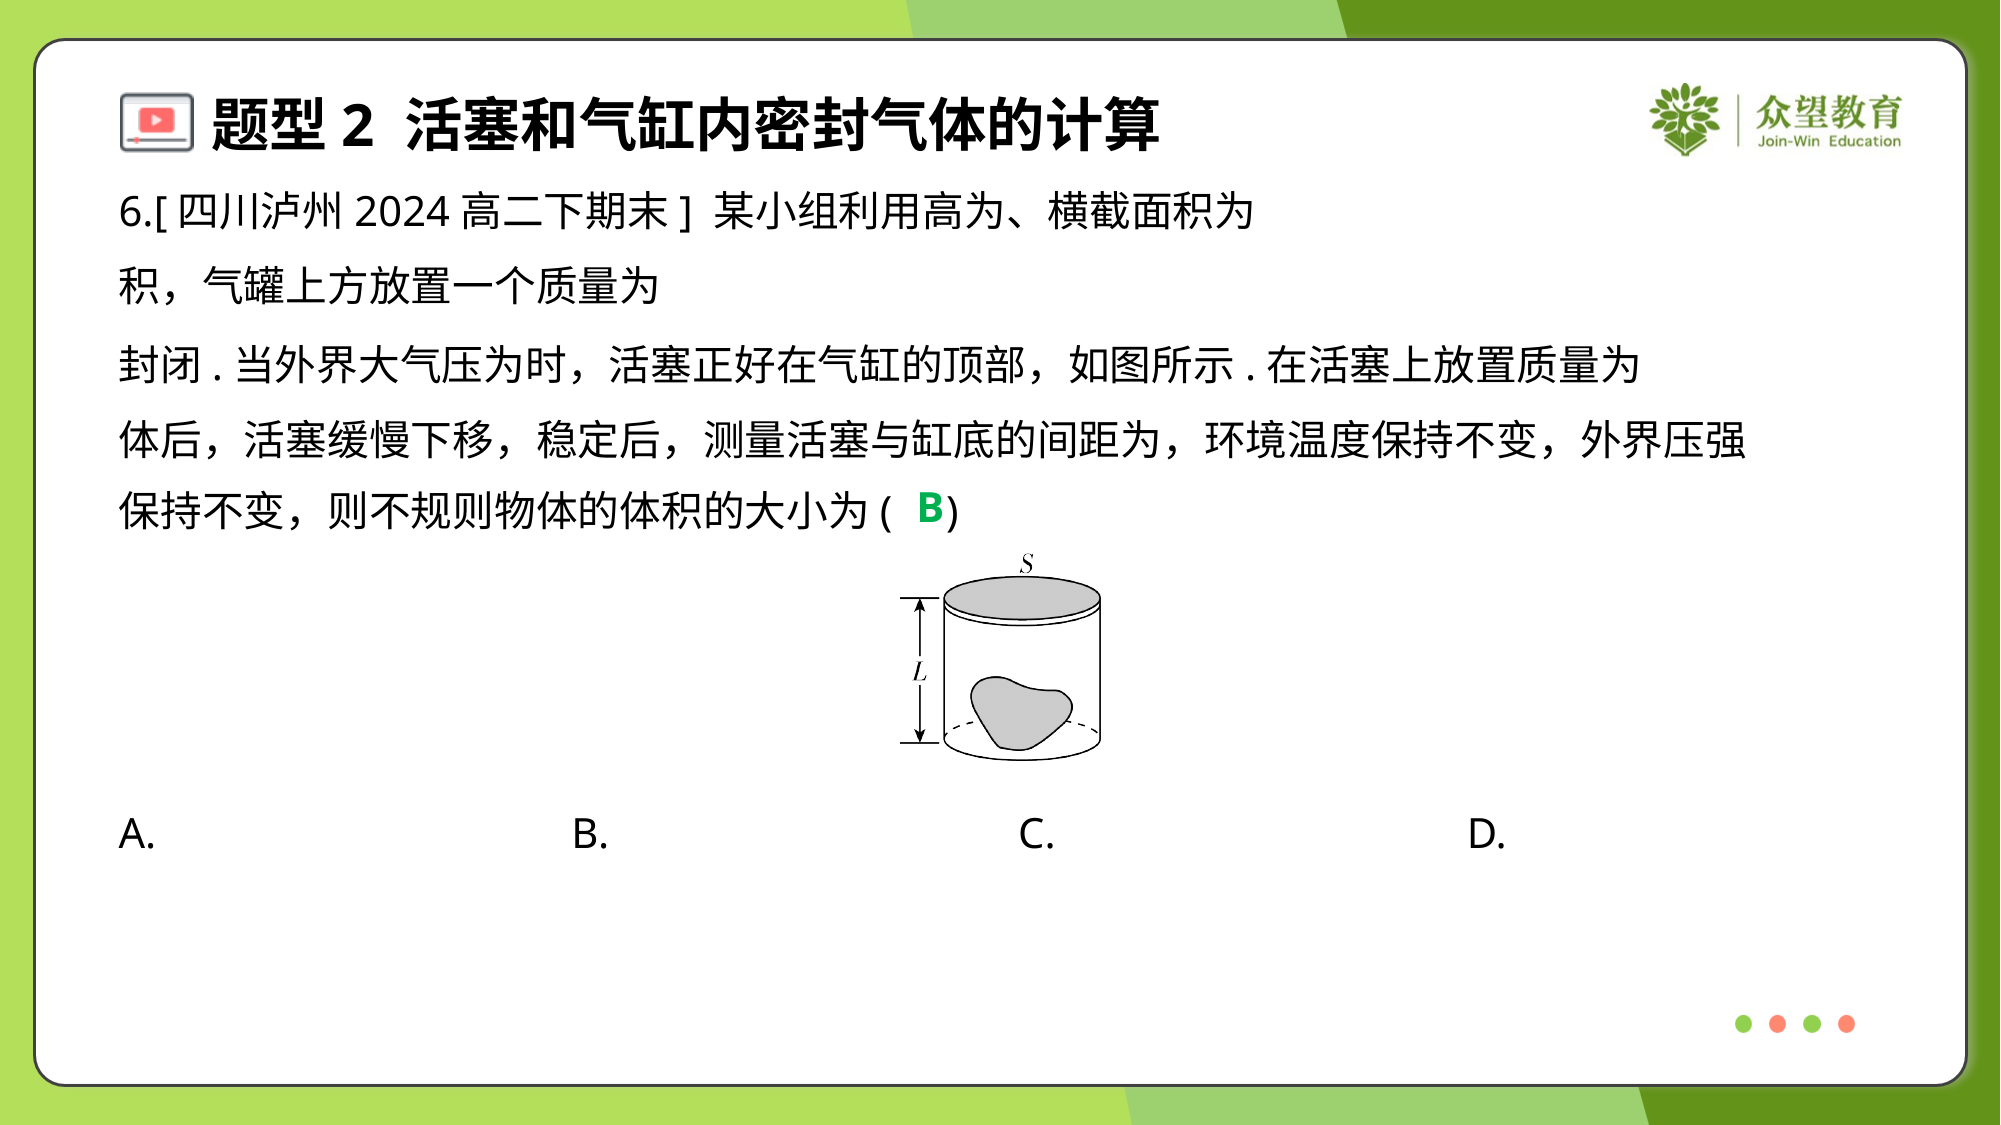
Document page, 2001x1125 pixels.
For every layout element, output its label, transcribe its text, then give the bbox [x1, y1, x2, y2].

text_box B [901, 460, 960, 525]
picture [0, 0, 2000, 1125]
